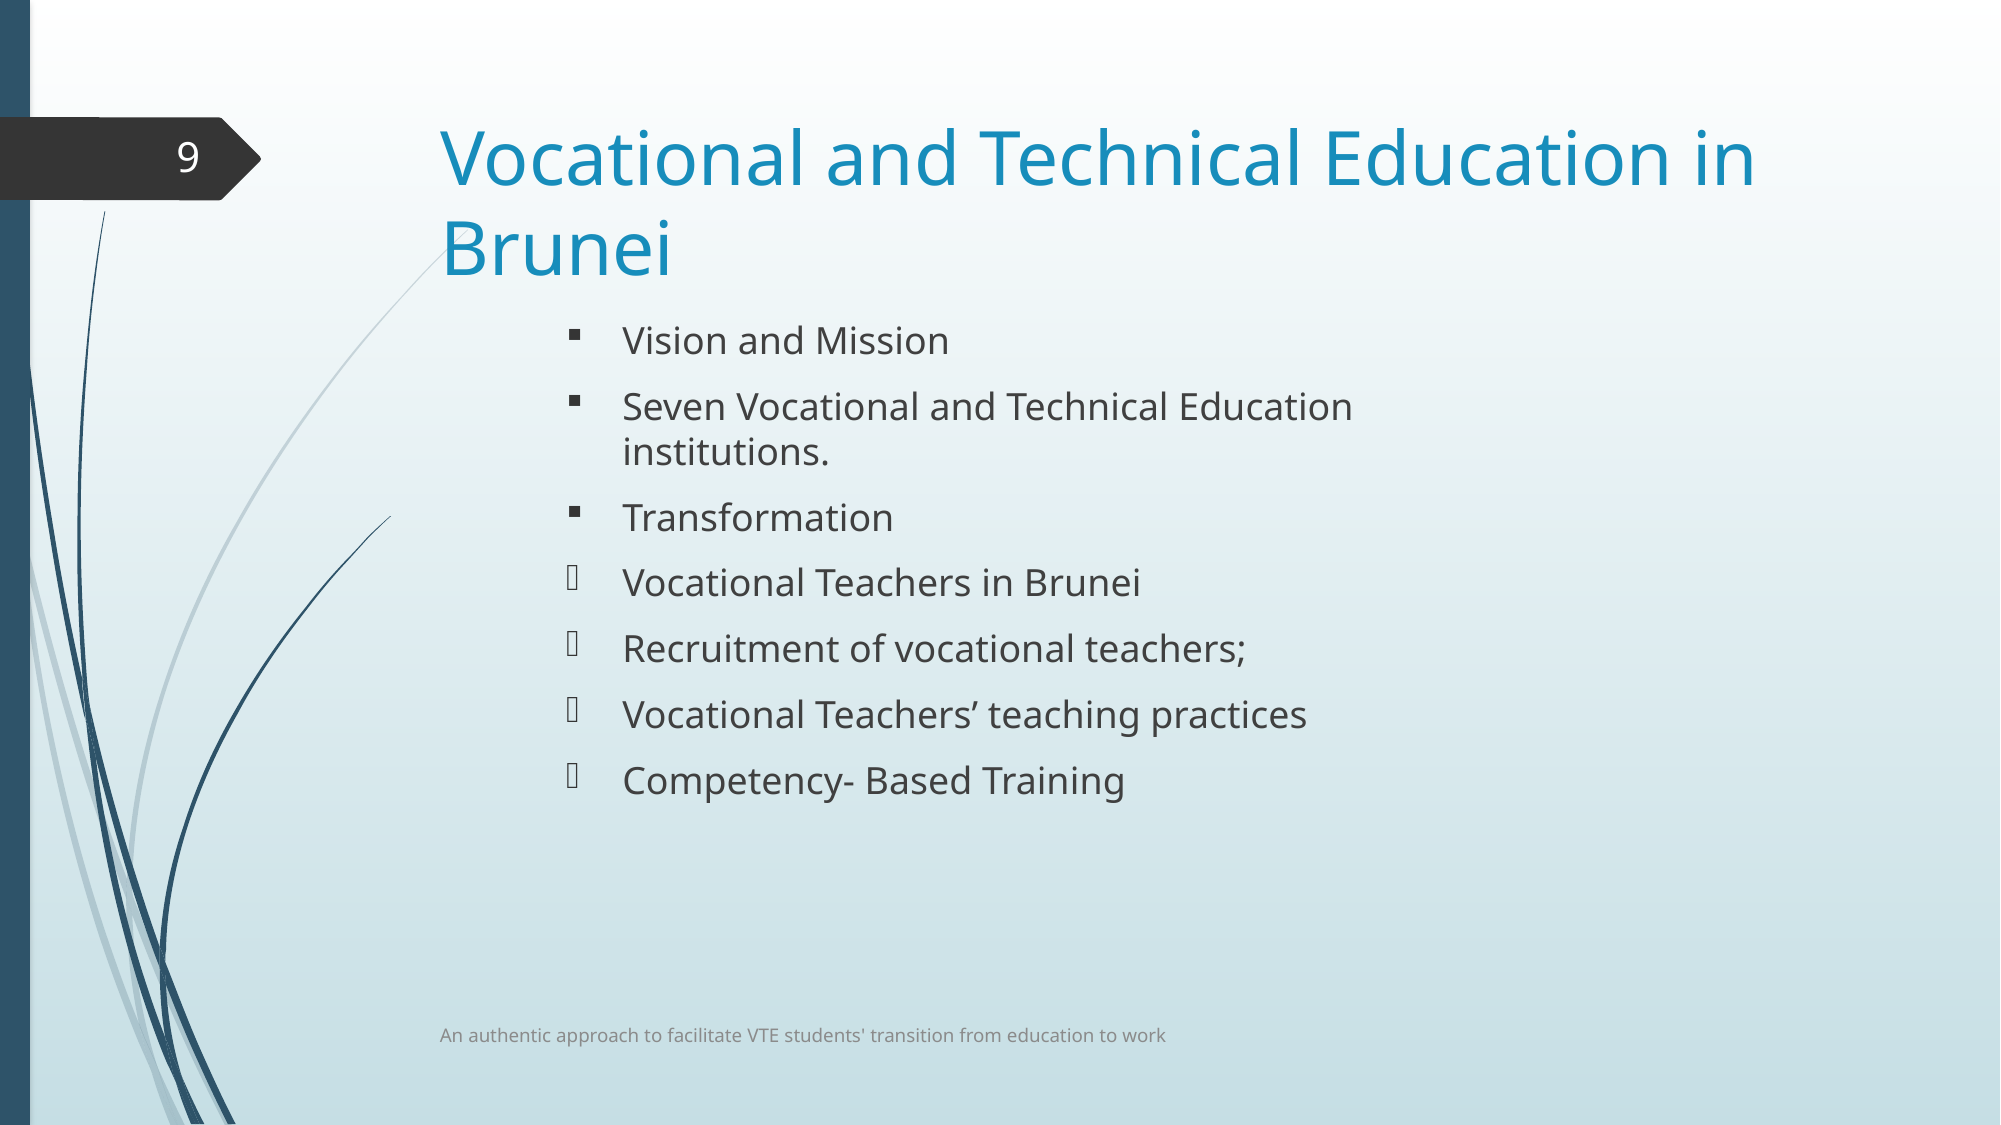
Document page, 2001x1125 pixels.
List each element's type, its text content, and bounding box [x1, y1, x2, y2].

title Vocational and Technical Education in Brunei [425, 102, 1888, 313]
slide_number 9 [87, 129, 216, 190]
list Vision and Mission Seven Vocational and Technical Education institutions. Transformation Vocational Teachers in Brunei Recruitment of vocational teachers; Vocational Teachers’ teaching practices Competency- Based Training [551, 313, 1508, 986]
footer An authentic approach to facilitate VTE students' transition from education to work [424, 1006, 1675, 1067]
